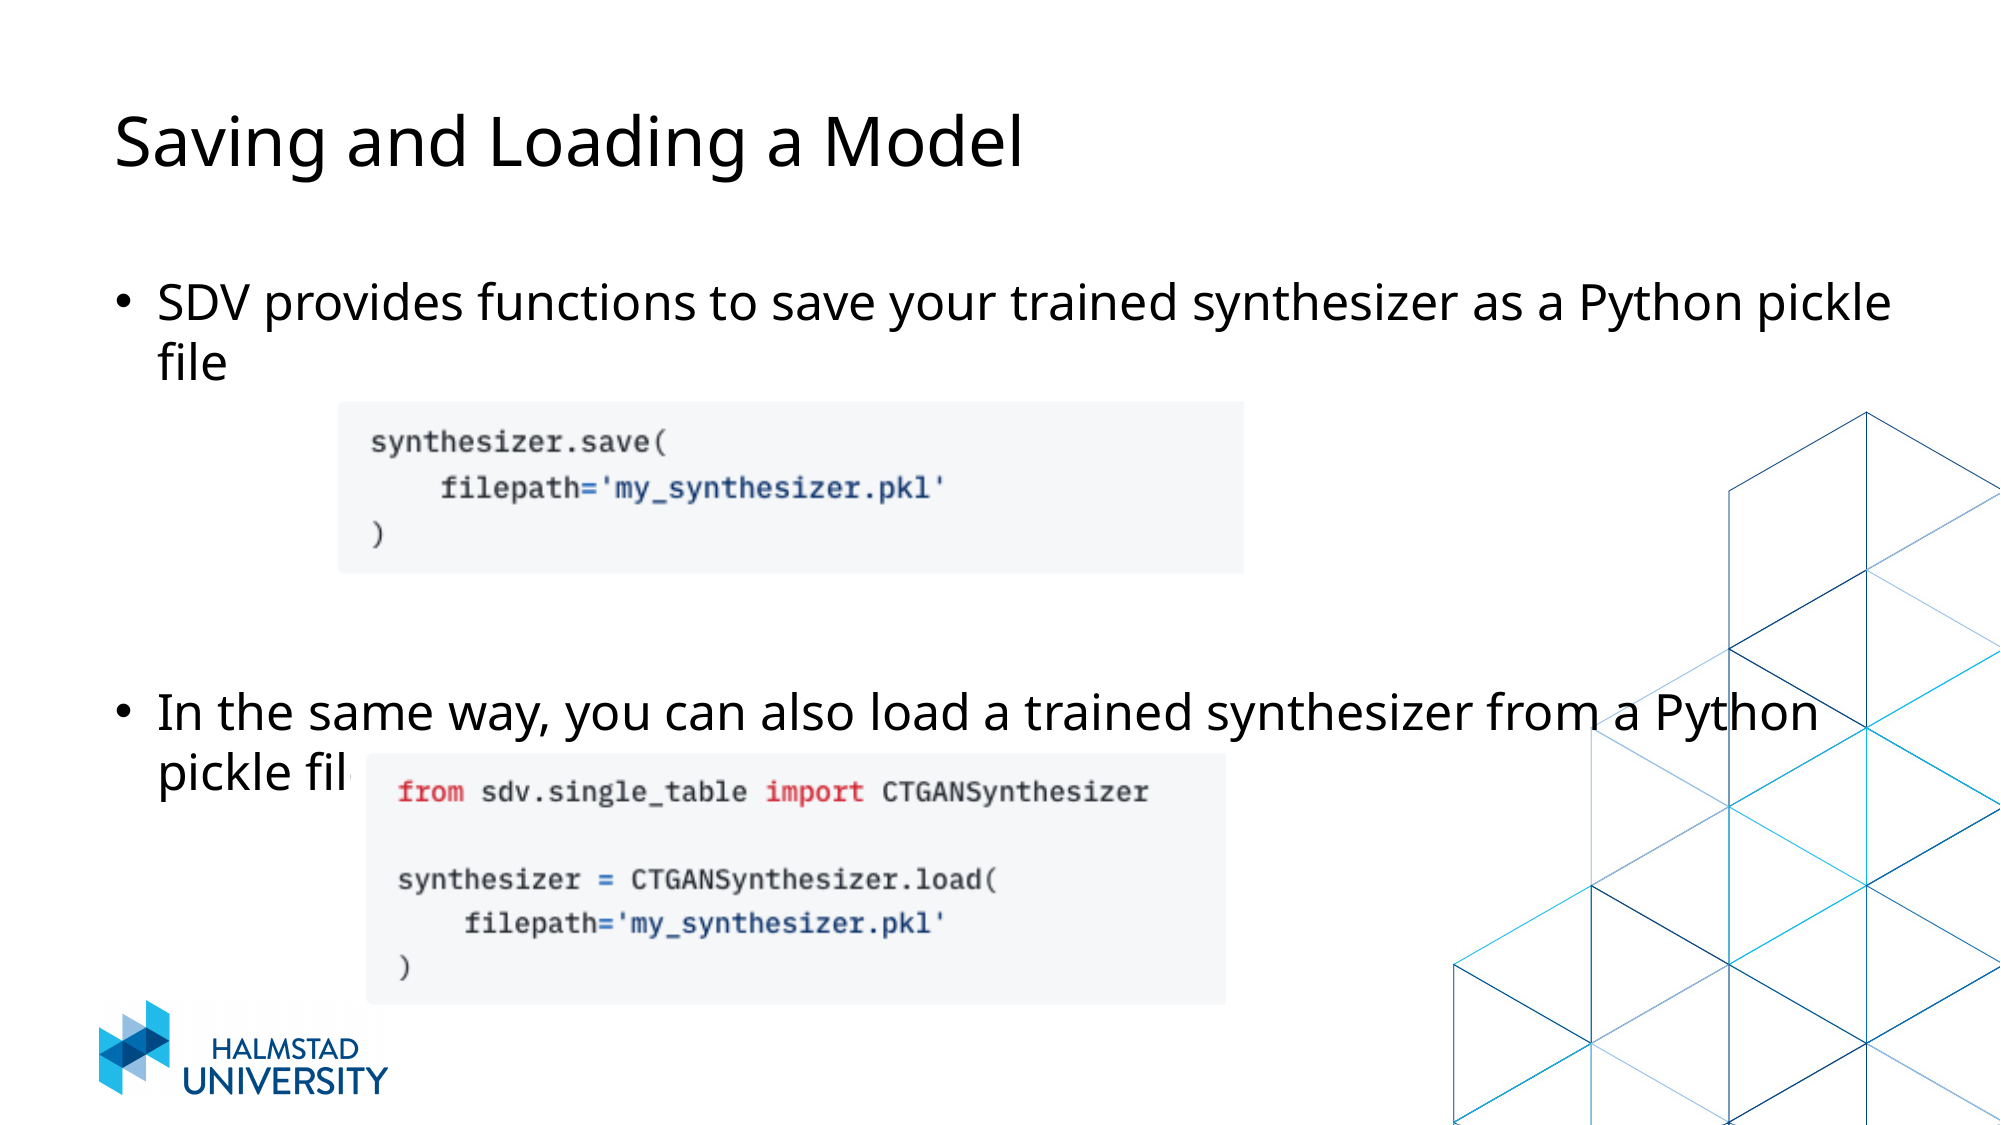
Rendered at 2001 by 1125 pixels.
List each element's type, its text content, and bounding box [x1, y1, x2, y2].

picture [1931, 331, 2000, 802]
picture [1415, 767, 2000, 1125]
picture [332, 377, 1244, 602]
title Saving and Loading a Model [99, 44, 1931, 233]
list SDV provides functions to save your trained synthesizer as a Python pickle file In the same way, you can also load a trained synthesizer from a Python pickle file [99, 262, 1931, 1006]
picture [99, 742, 1226, 1095]
